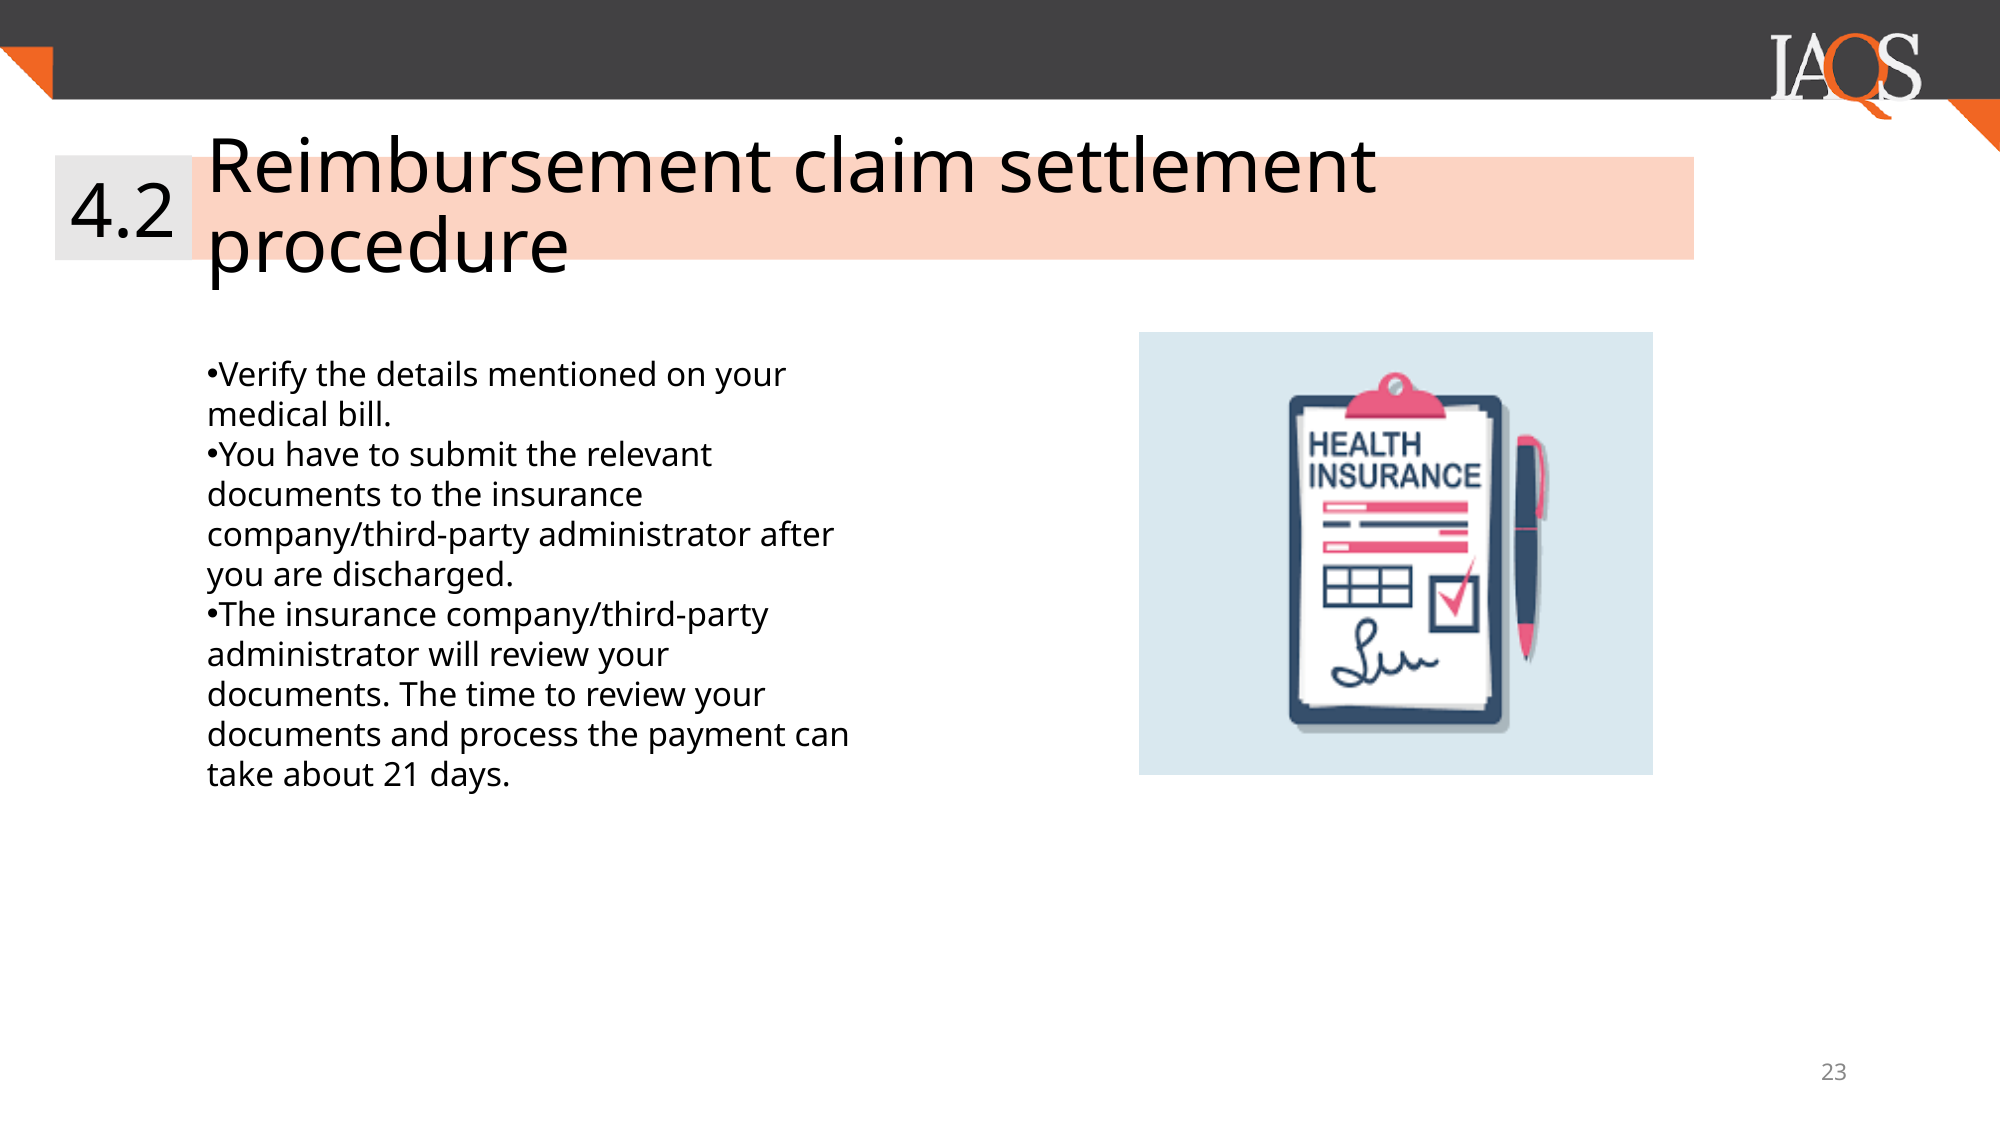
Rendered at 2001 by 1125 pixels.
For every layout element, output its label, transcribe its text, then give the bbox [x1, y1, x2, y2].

text_box 4.2 [55, 155, 192, 261]
picture [1138, 331, 1653, 775]
title Reimbursement claim settlement procedure [192, 156, 1694, 260]
picture [0, 0, 2000, 152]
slide_number ‹#› [1412, 1042, 1863, 1103]
text_box Verify the details mentioned on your medical bill. You have to submit the relevant documents to the insurance company/third-party administrator after you are discharged. The insurance company/third-party administrator will review your documents. The time to review your documents and process the payment can take about 21 days. [191, 346, 873, 801]
